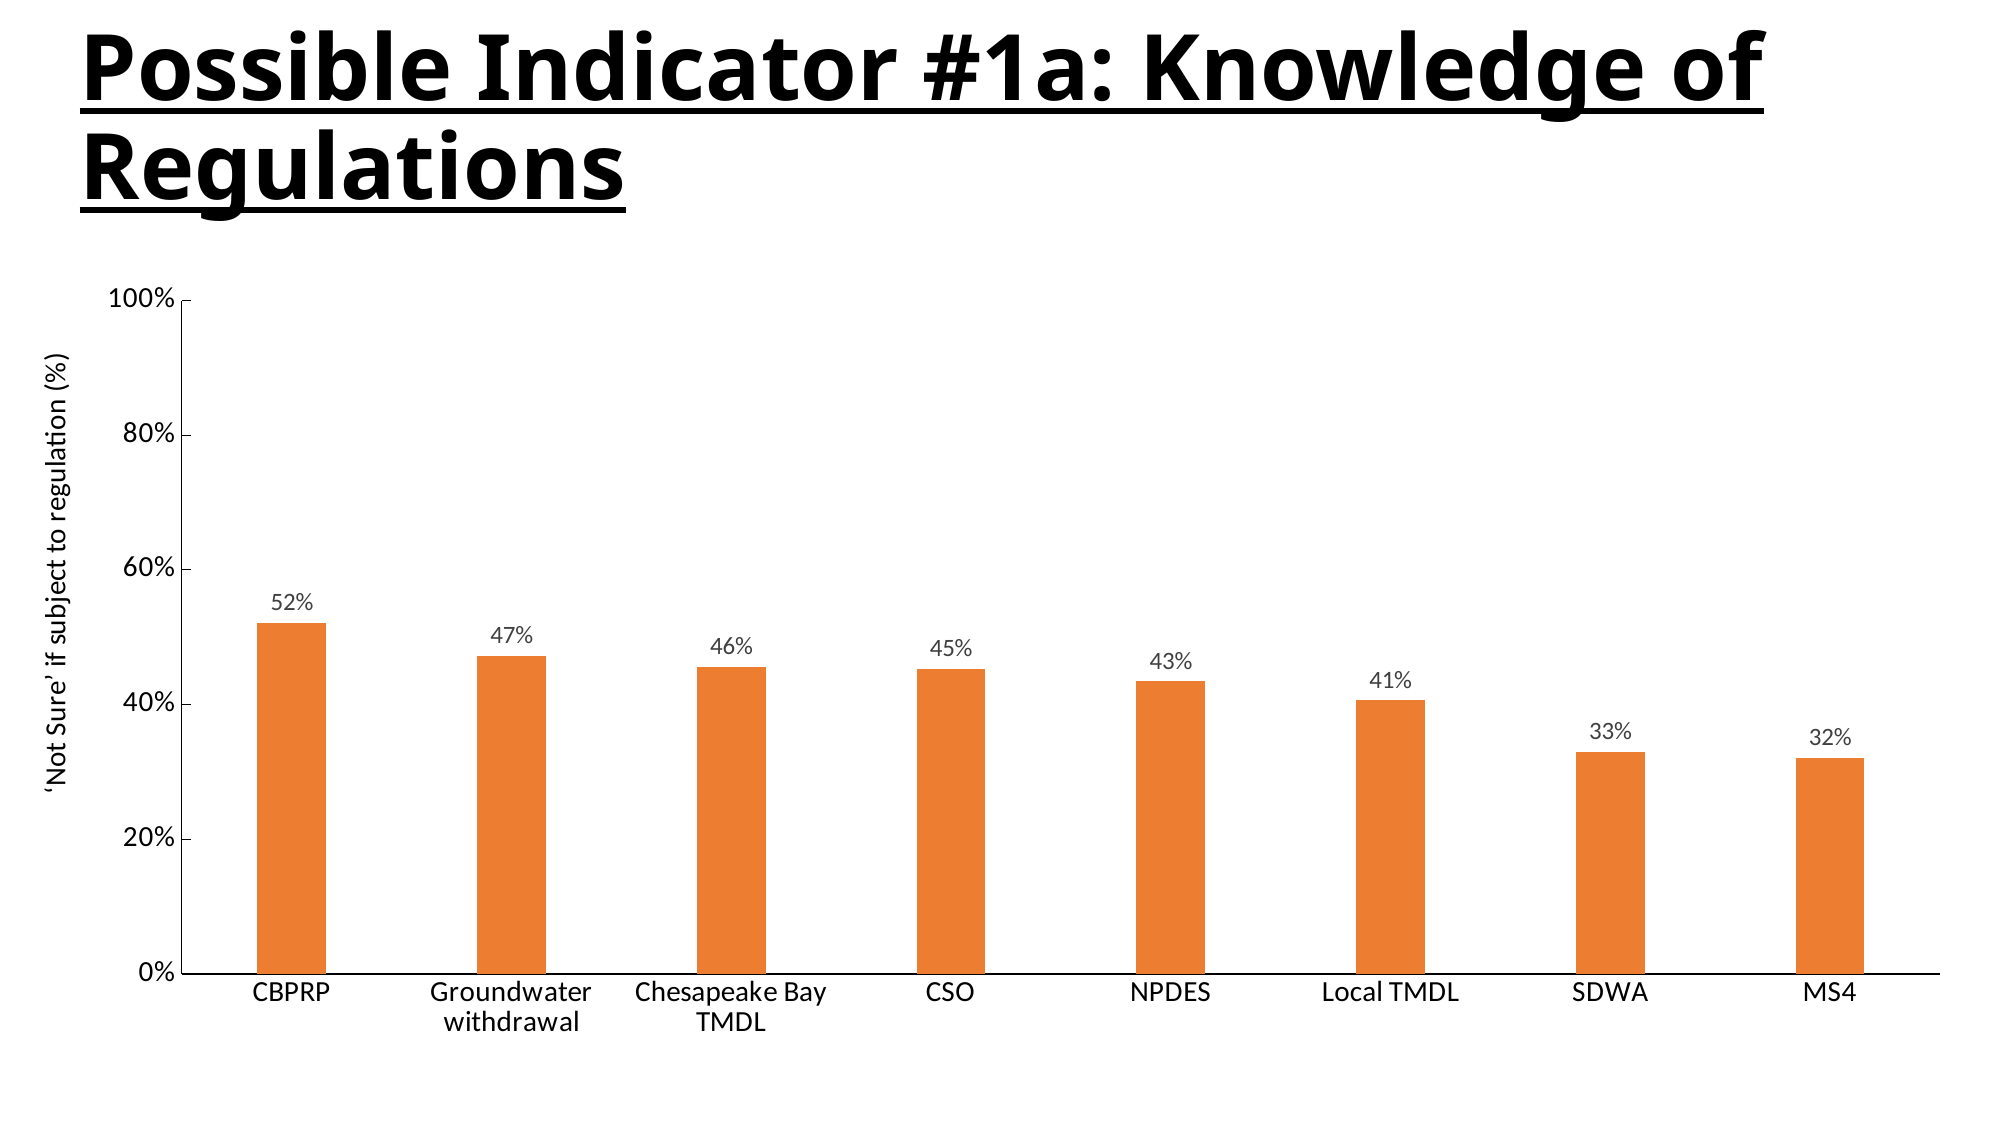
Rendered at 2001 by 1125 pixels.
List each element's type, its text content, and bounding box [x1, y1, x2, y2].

title Possible Indicator #1a: Knowledge of Regulations [64, 40, 1932, 202]
chart [33, 248, 1963, 1109]
